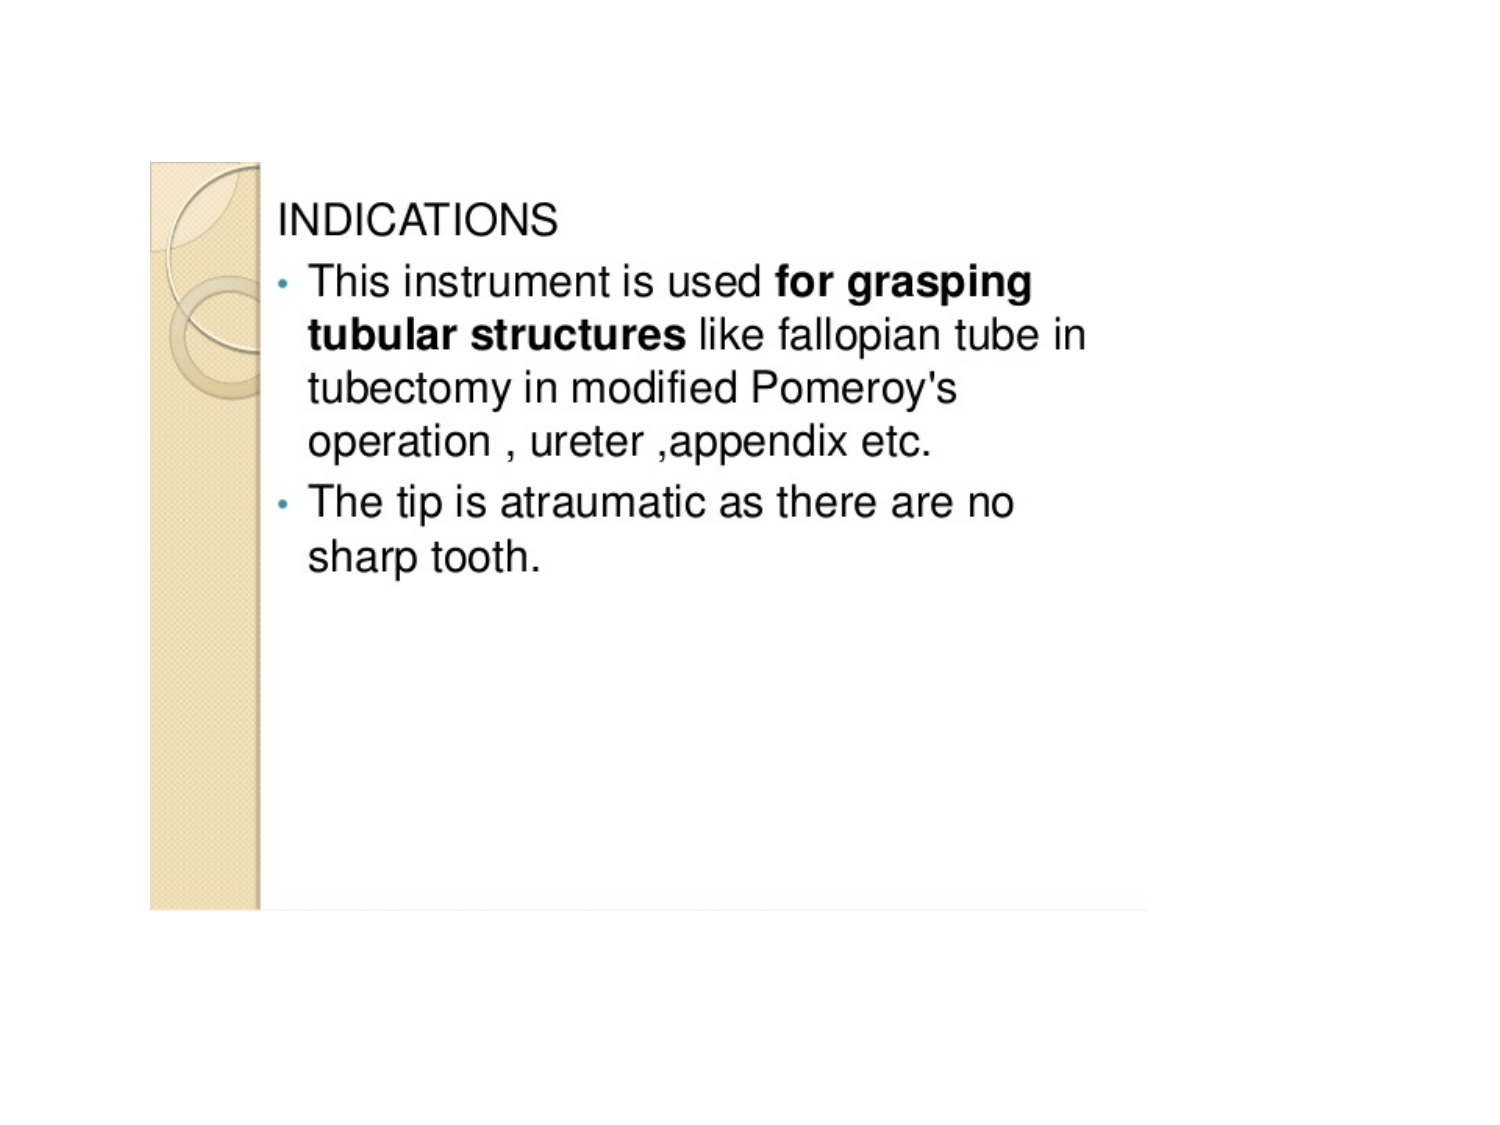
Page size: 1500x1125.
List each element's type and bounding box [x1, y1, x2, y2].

picture [149, 162, 1147, 912]
